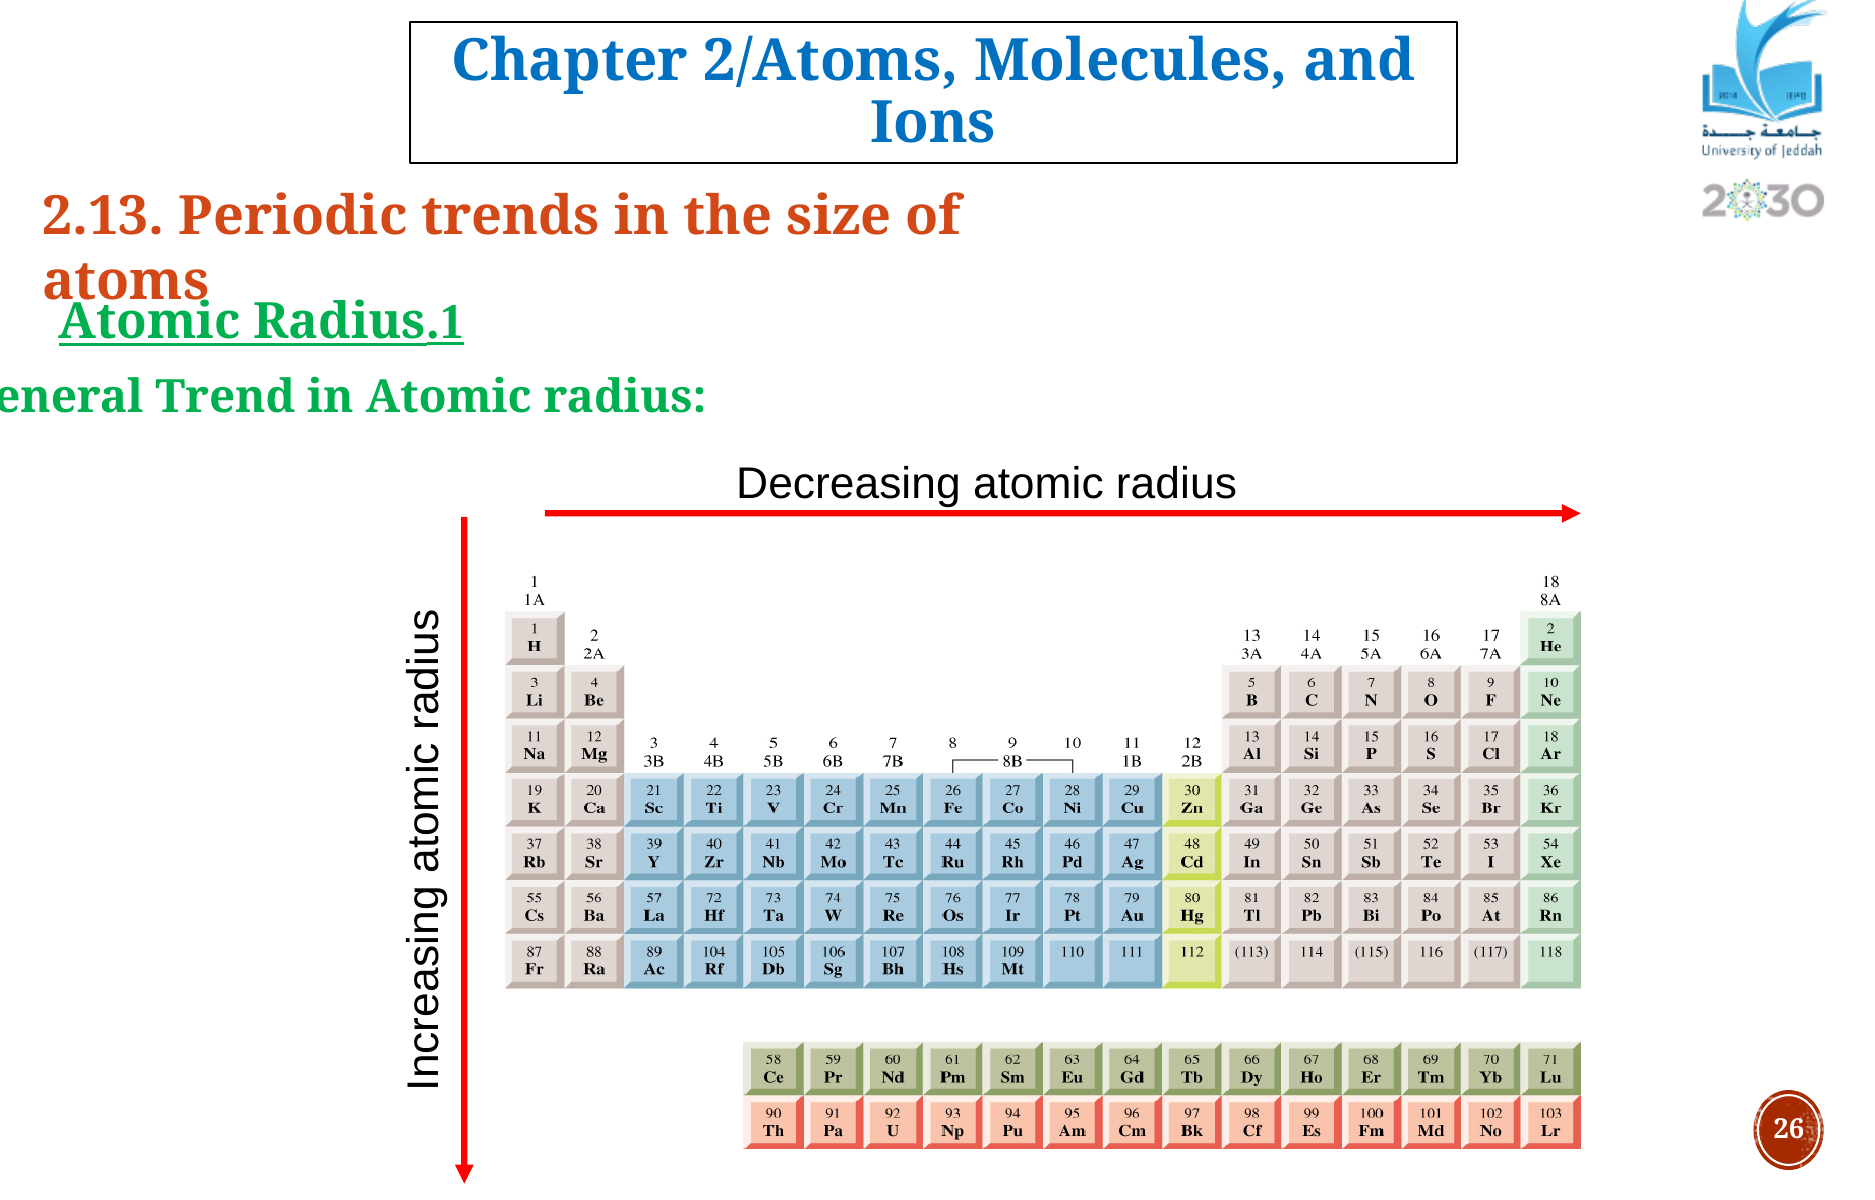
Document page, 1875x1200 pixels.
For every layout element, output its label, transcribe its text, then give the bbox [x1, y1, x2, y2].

picture [1681, 0, 1846, 227]
text_box General Trend in Atomic radius: [0, 358, 722, 429]
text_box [389, 520, 462, 1181]
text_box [508, 539, 1579, 1147]
text_box Chapter 2/Atoms, Molecules, and Ions [409, 21, 1458, 164]
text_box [549, 450, 1578, 523]
text_box 2.13. Periodic trends in the size of atoms [26, 173, 1150, 319]
slide_number 26 [1739, 1097, 1838, 1162]
text_box 1.Atomic Radius [44, 319, 662, 342]
